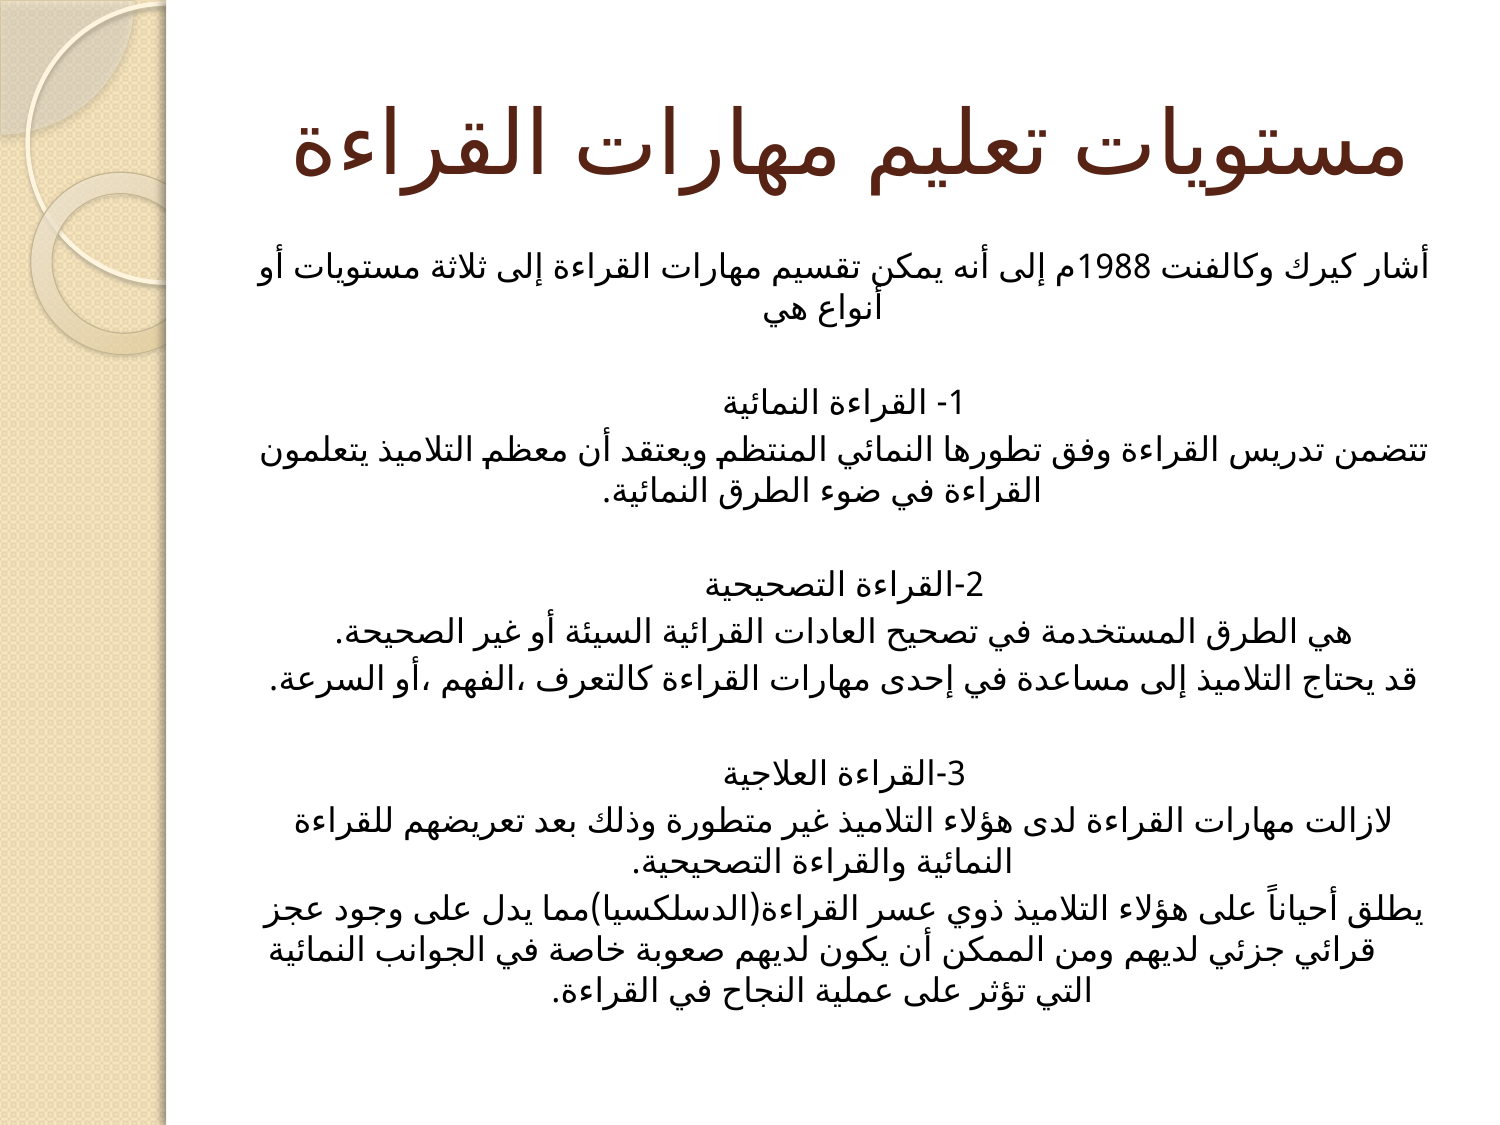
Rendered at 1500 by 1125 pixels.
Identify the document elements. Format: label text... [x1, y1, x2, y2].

title مستويات تعليم مهارات القراءة [235, 45, 1466, 233]
list أشار كيرك وكالفنت 1988م إلى أنه يمكن تقسيم مهارات القراءة إلى ثلاثة مستويات أو أنواع هي 1- القراءة النمائية تتضمن تدريس القراءة وفق تطورها النمائي المنتظم ويعتقد أن معظم التلاميذ يتعلمون القراءة في ضوء الطرق النمائية. 2-القراءة التصحيحية هي الطرق المستخدمة في تصحيح العادات القرائية السيئة أو غير الصحيحة. قد يحتاج التلاميذ إلى مساعدة في إحدى مهارات القراءة كالتعرف ،الفهم ،أو السرعة. 3-القراءة العلاجية لازالت مهارات القراءة لدى هؤلاء التلاميذ غير متطورة وذلك بعد تعريضهم للقراءة النمائية والقراءة التصحيحية. يطلق أحياناً على هؤلاء التلاميذ ذوي عسر القراءة(الدسلكسيا)مما يدل على وجود عجز قرائي جزئي لديهم ومن الممكن أن يكون لديهم صعوبة خاصة في الجوانب النمائية التي تؤثر على عملية النجاح في القراءة. [235, 237, 1466, 1025]
